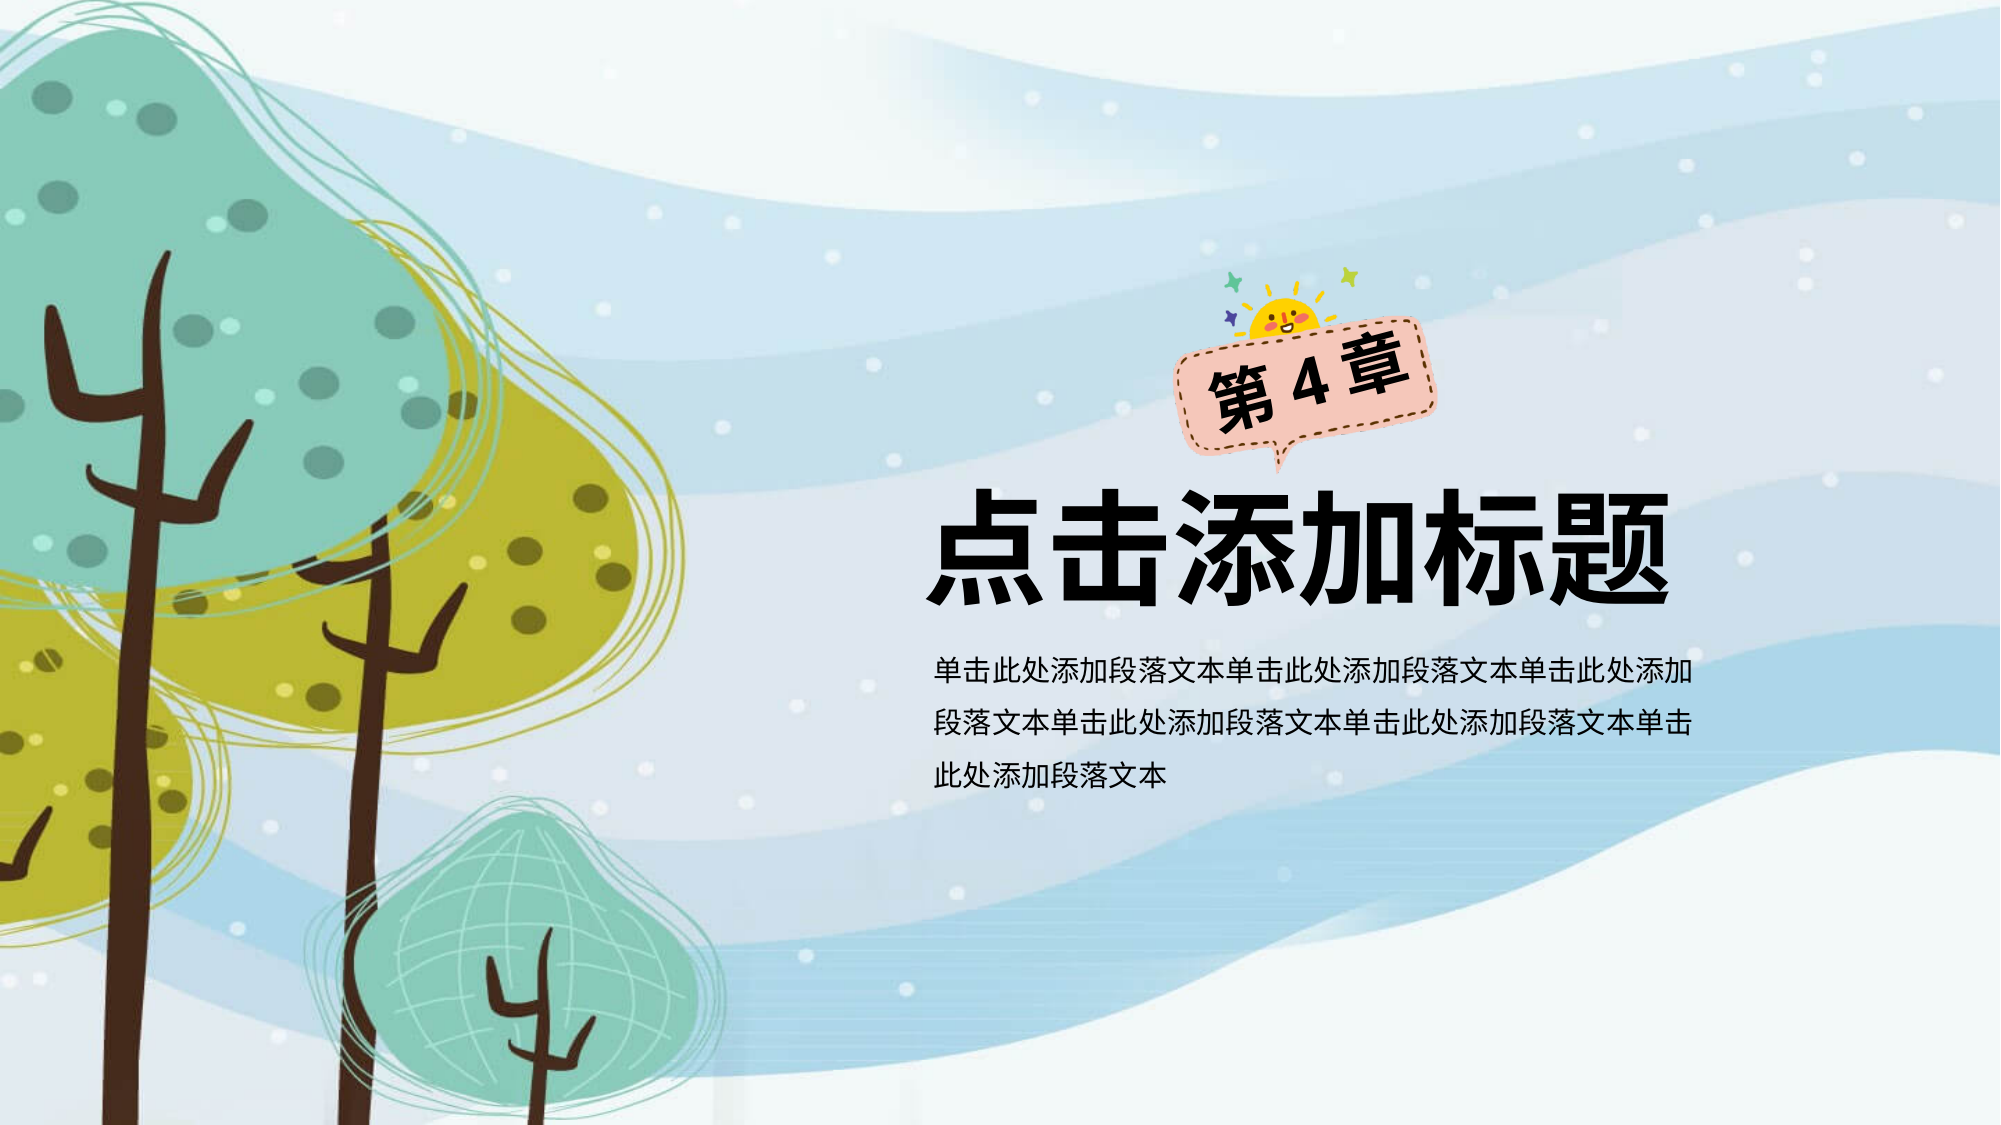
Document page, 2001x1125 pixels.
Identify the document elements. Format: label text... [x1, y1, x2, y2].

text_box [1134, 228, 1482, 547]
text_box 单击此处添加段落文本单击此处添加段落文本单击此处添加段落文本单击此处添加段落文本单击此处添加段落文本单击此处添加段落文本 [918, 627, 1717, 800]
picture [0, 0, 2000, 1125]
text_box 点击添加标题 [907, 463, 1709, 629]
